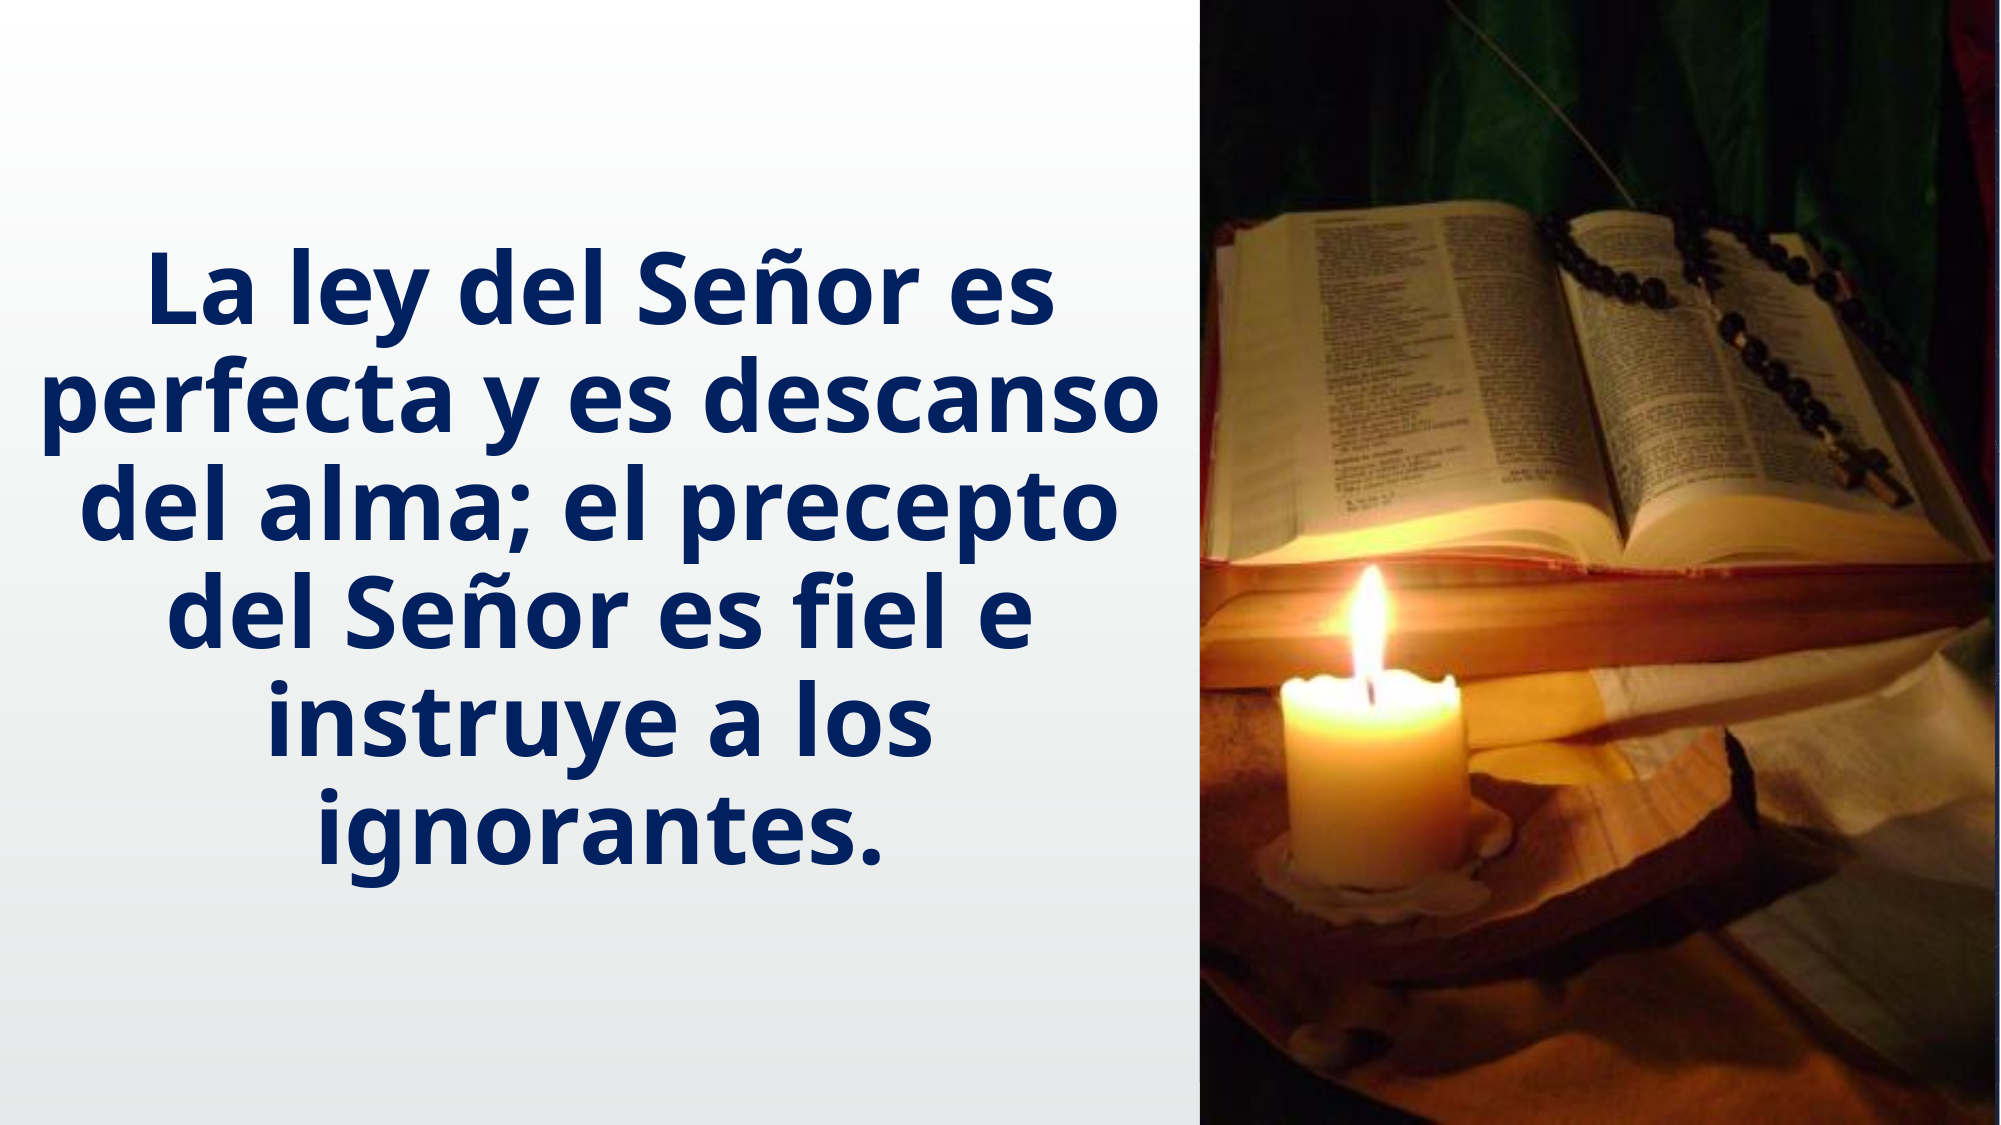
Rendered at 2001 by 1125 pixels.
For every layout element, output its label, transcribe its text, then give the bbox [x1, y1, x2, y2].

picture [1200, 0, 1995, 1125]
title La ley del Señor es perfecta y es descanso del alma; el precepto del Señor es fiel e instruye a los ignorantes. [0, 0, 1200, 1125]
